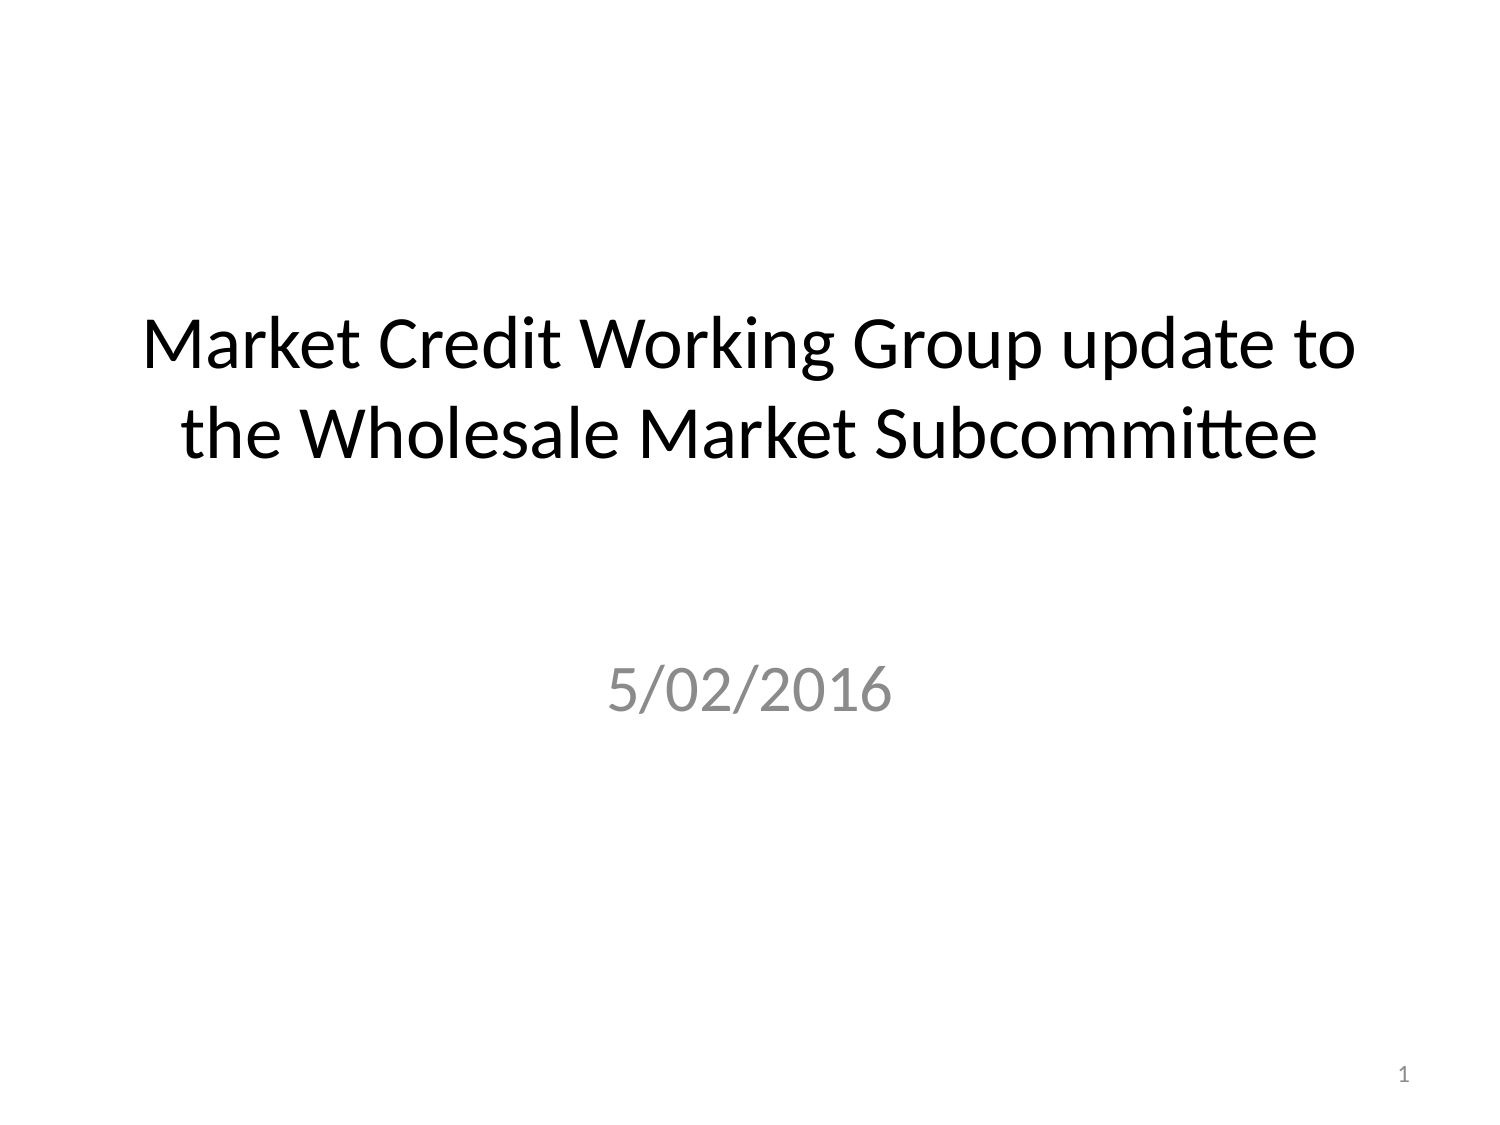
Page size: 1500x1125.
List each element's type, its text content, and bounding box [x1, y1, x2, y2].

slide_number 1 [1074, 1042, 1425, 1103]
title Market Credit Working Group update to the Wholesale Market Subcommittee [112, 262, 1388, 504]
subtitle 5/02/2016 [225, 637, 1275, 925]
